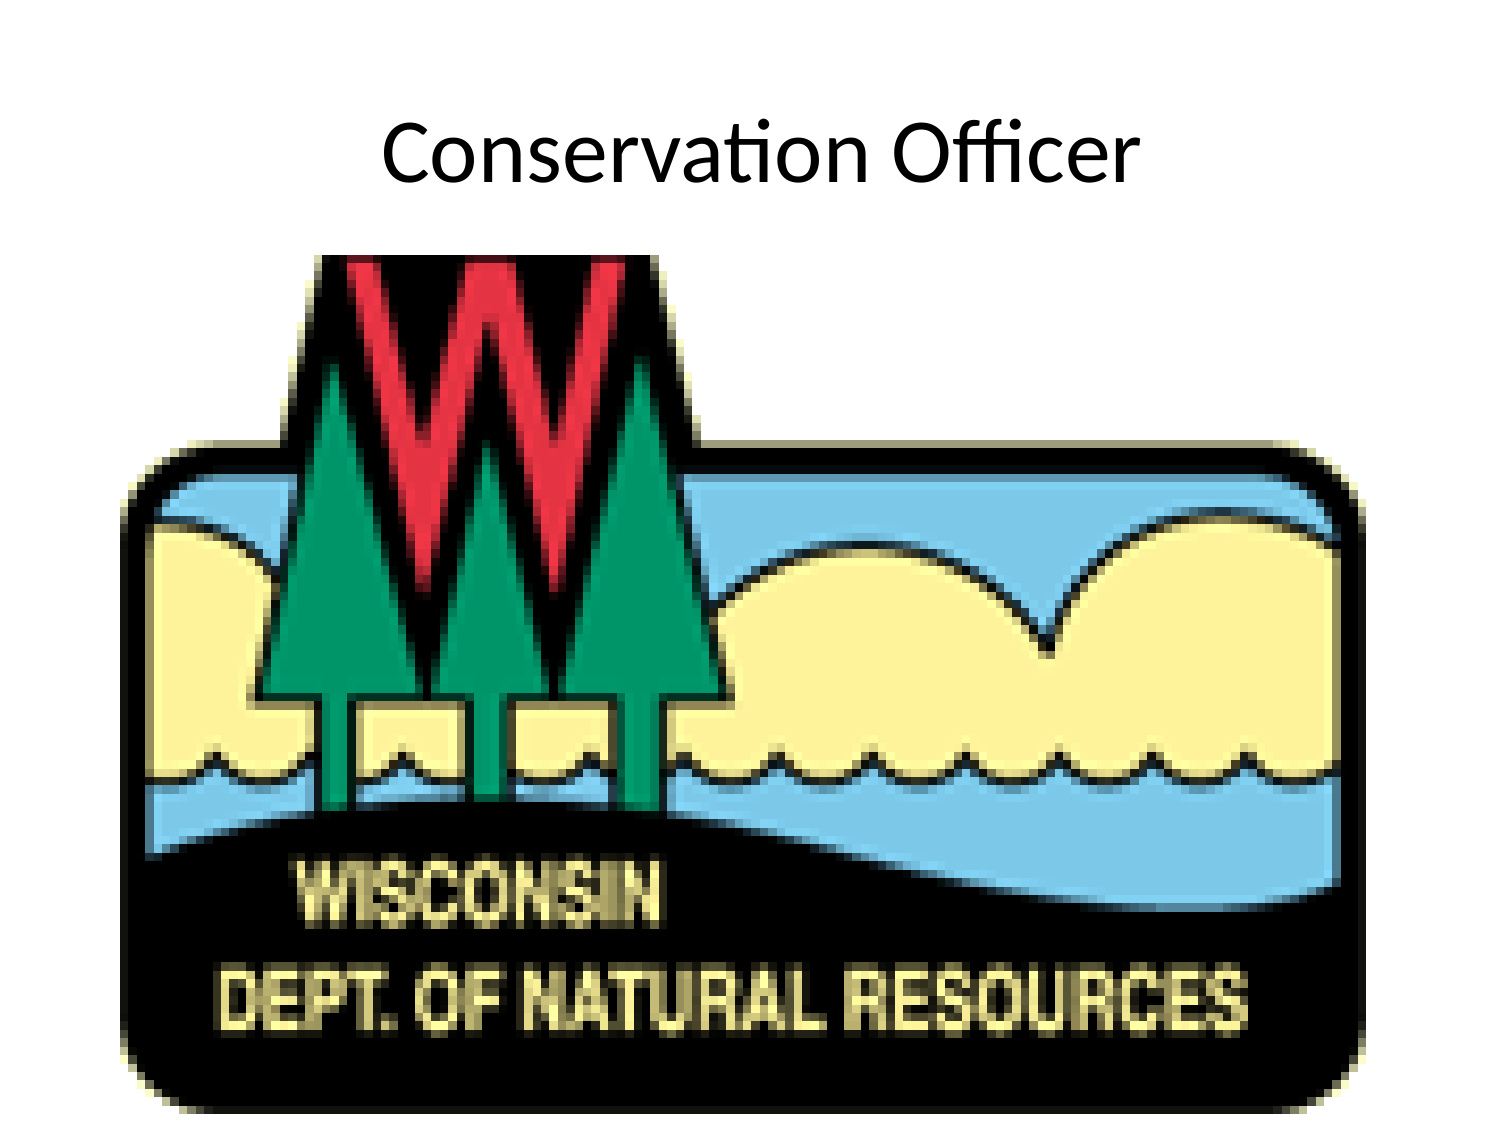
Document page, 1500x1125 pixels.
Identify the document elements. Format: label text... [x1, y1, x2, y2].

picture [112, 255, 1376, 1124]
title Conservation Officer [125, 24, 1400, 267]
